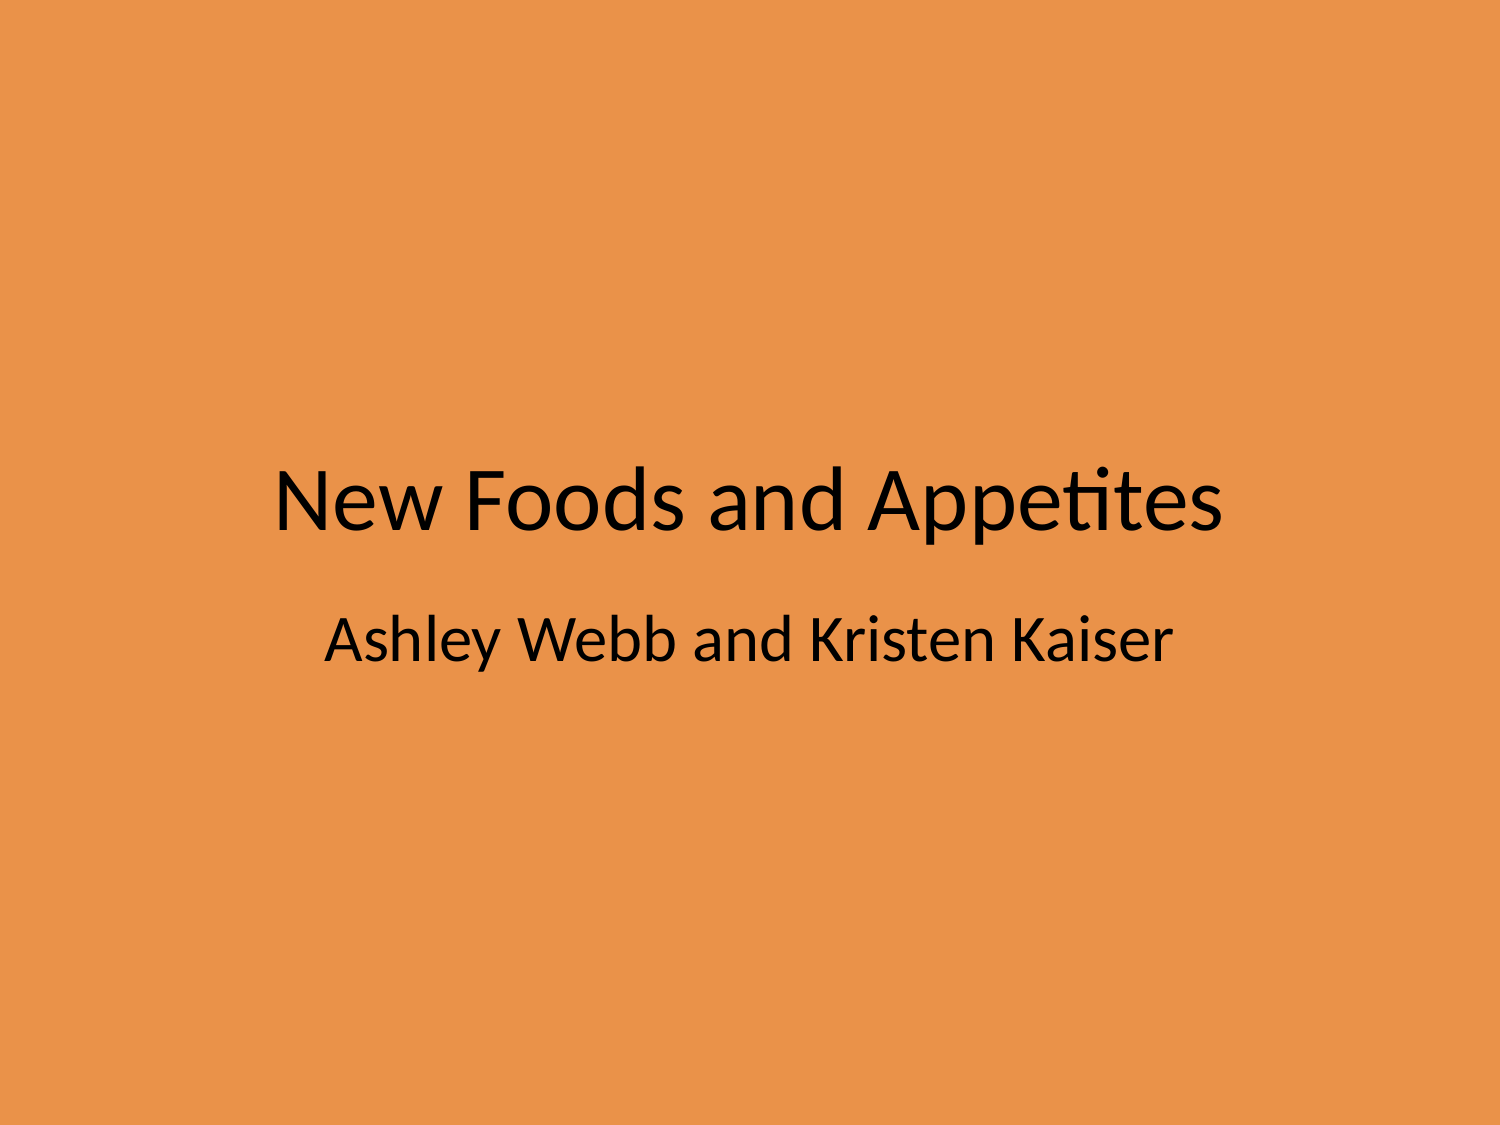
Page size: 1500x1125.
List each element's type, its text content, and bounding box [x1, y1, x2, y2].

title New Foods and Appetites [75, 399, 1425, 587]
list Ashley Webb and Kristen Kaiser [75, 587, 1425, 775]
